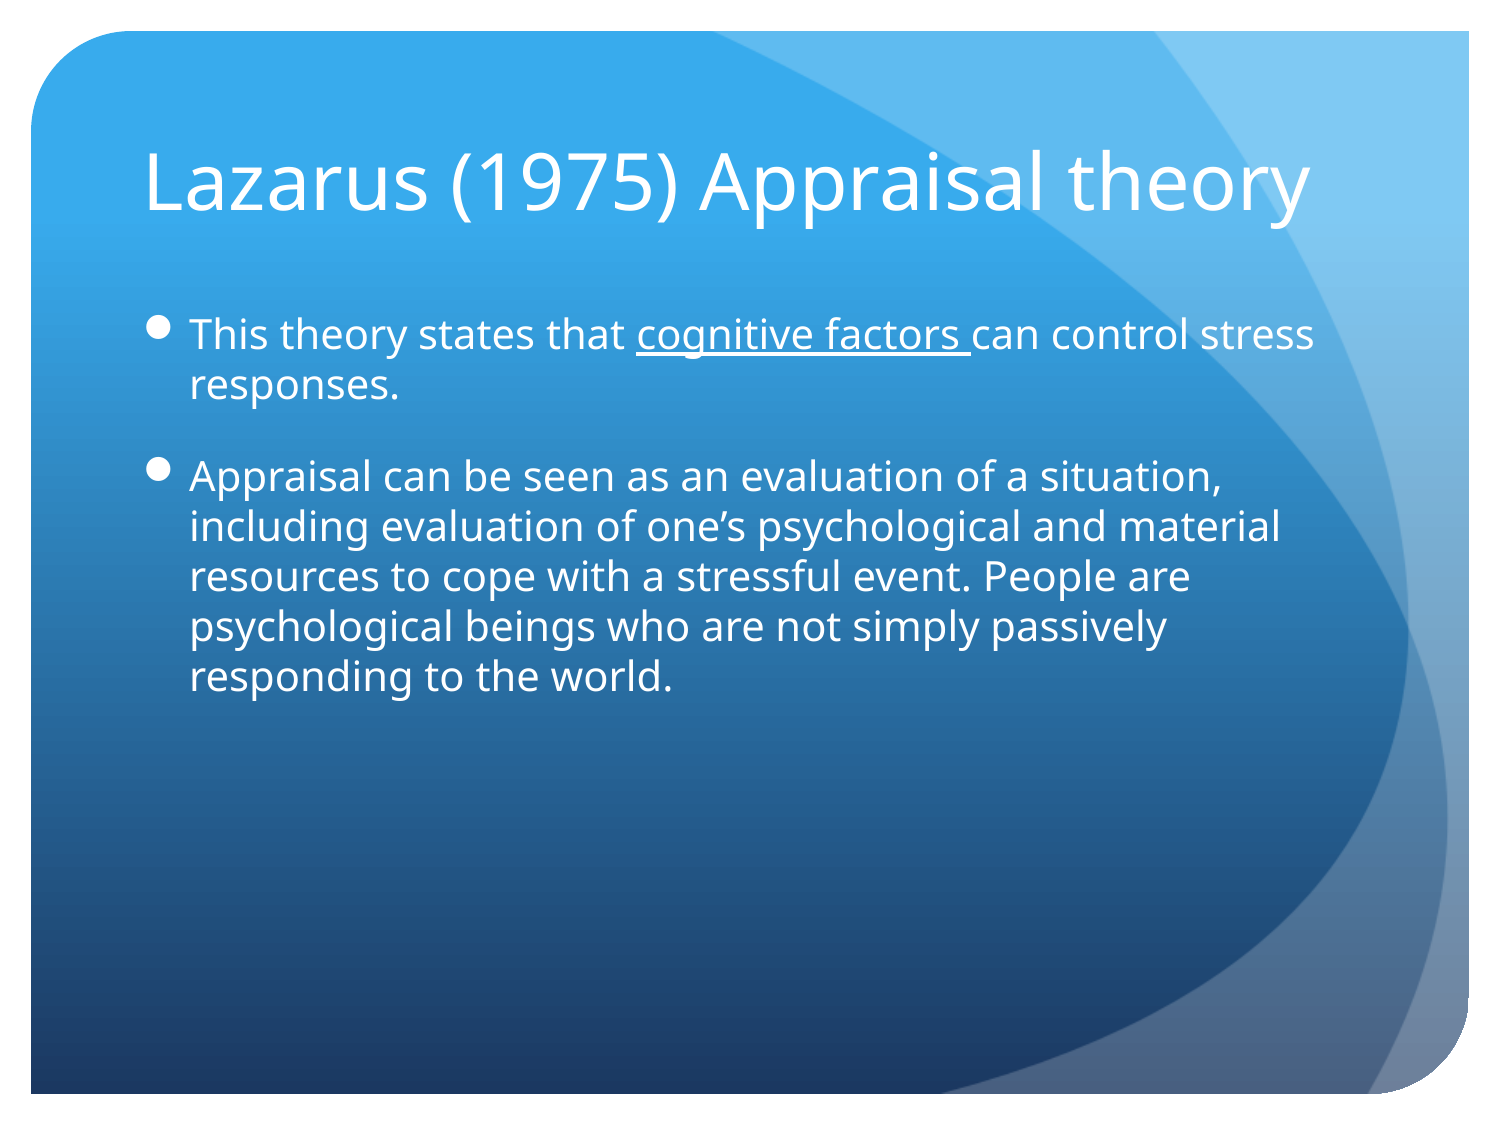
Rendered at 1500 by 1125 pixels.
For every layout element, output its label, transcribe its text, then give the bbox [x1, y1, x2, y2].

list This theory states that cognitive factors can control stress responses. Appraisal can be seen as an evaluation of a situation, including evaluation of one’s psychological and material resources to cope with a stressful event. People are psychological beings who are not simply passively responding to the world. [127, 299, 1372, 991]
picture [24, 30, 1473, 1094]
title Lazarus (1975) Appraisal theory [127, 62, 1372, 234]
